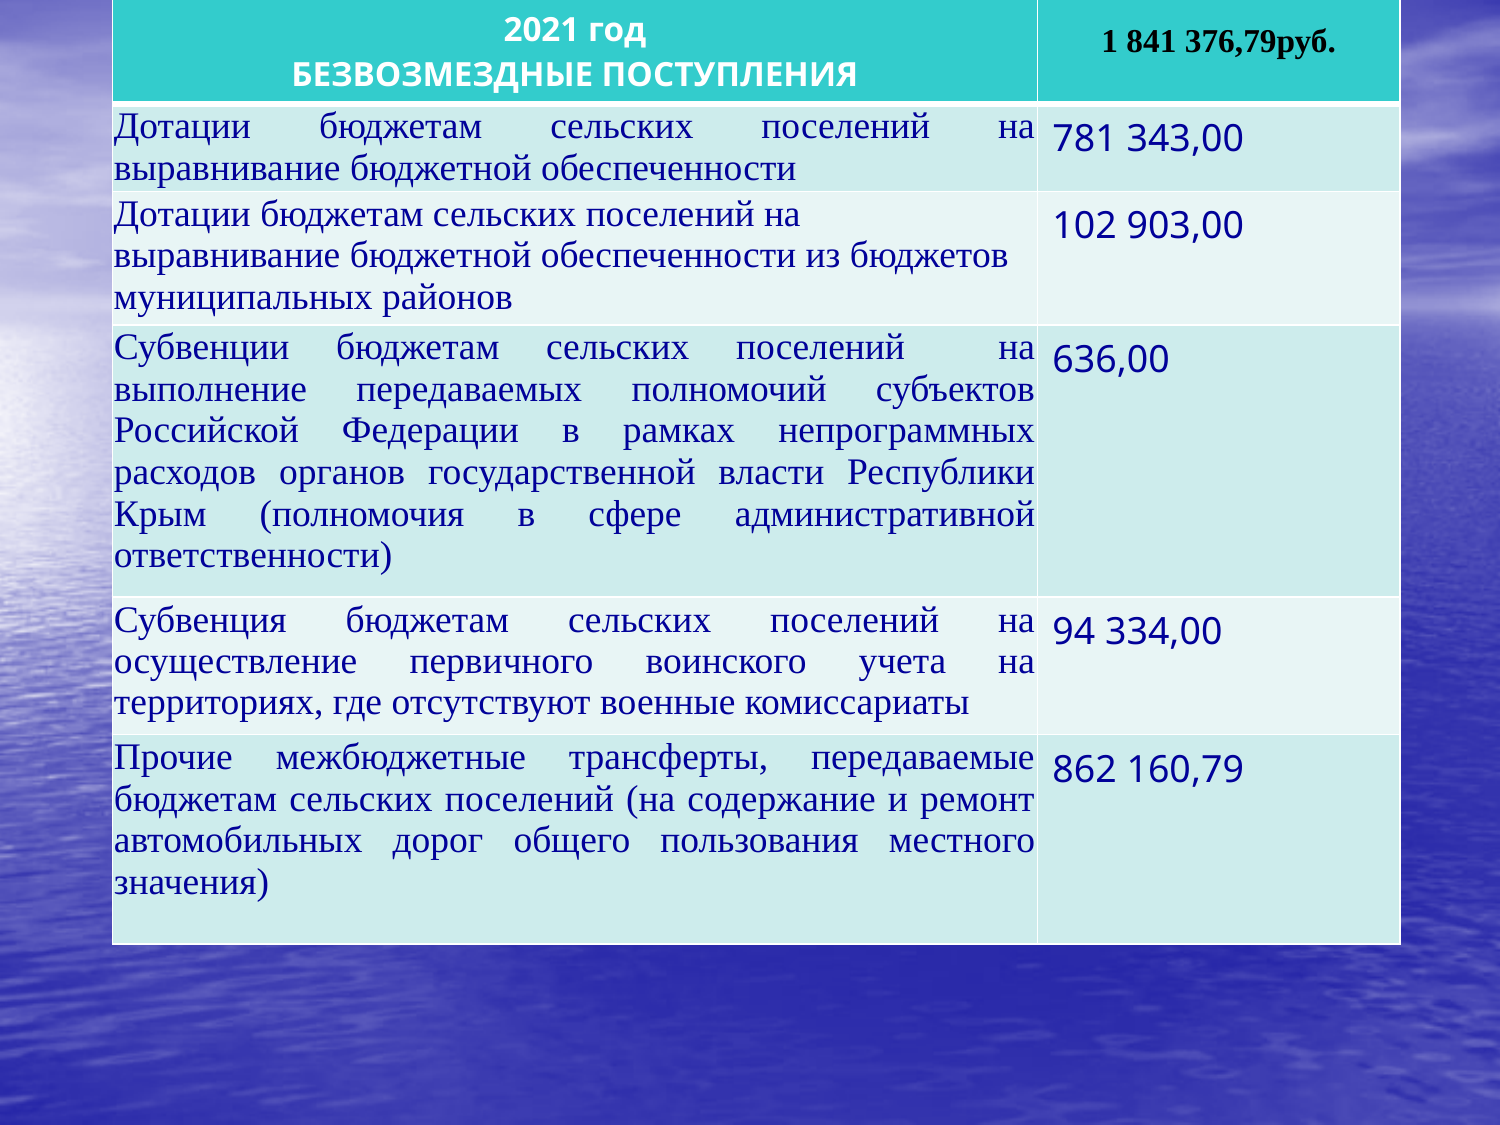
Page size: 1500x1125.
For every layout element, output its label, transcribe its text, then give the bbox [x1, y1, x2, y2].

table_cell 636,00 [1038, 326, 1399, 596]
table_cell 102 903,00 [1038, 192, 1399, 324]
table_cell Субвенция бюджетам сельских поселений на осуществление первичного воинского учета на территориях, где отсутствуют военные комиссариаты [113, 598, 1037, 734]
table_cell 862 160,79 [1038, 735, 1399, 943]
table_cell Прочие межбюджетные трансферты, передаваемые бюджетам сельских поселений (на содержание и ремонт автомобильных дорог общего пользования местного значения) [113, 735, 1037, 943]
table_header 1 841 376,79руб. [1038, 0, 1399, 101]
table_cell Дотации бюджетам сельских поселений на выравнивание бюджетной обеспеченности из бюджетов муниципальных районов [113, 192, 1037, 324]
table_cell Субвенции бюджетам сельских поселений на выполнение передаваемых полномочий субъектов Российской Федерации в рамках непрограммных расходов органов государственной власти Республики Крым (полномочия в сфере административной ответственности) [113, 326, 1037, 596]
table_cell 94 334,00 [1038, 598, 1399, 734]
table_header 2021 год БЕЗВОЗМЕЗДНЫЕ ПОСТУПЛЕНИЯ [113, 0, 1037, 101]
table_cell Дотации бюджетам сельских поселений на выравнивание бюджетной обеспеченности [113, 107, 1037, 191]
table_cell 781 343,00 [1038, 107, 1399, 191]
